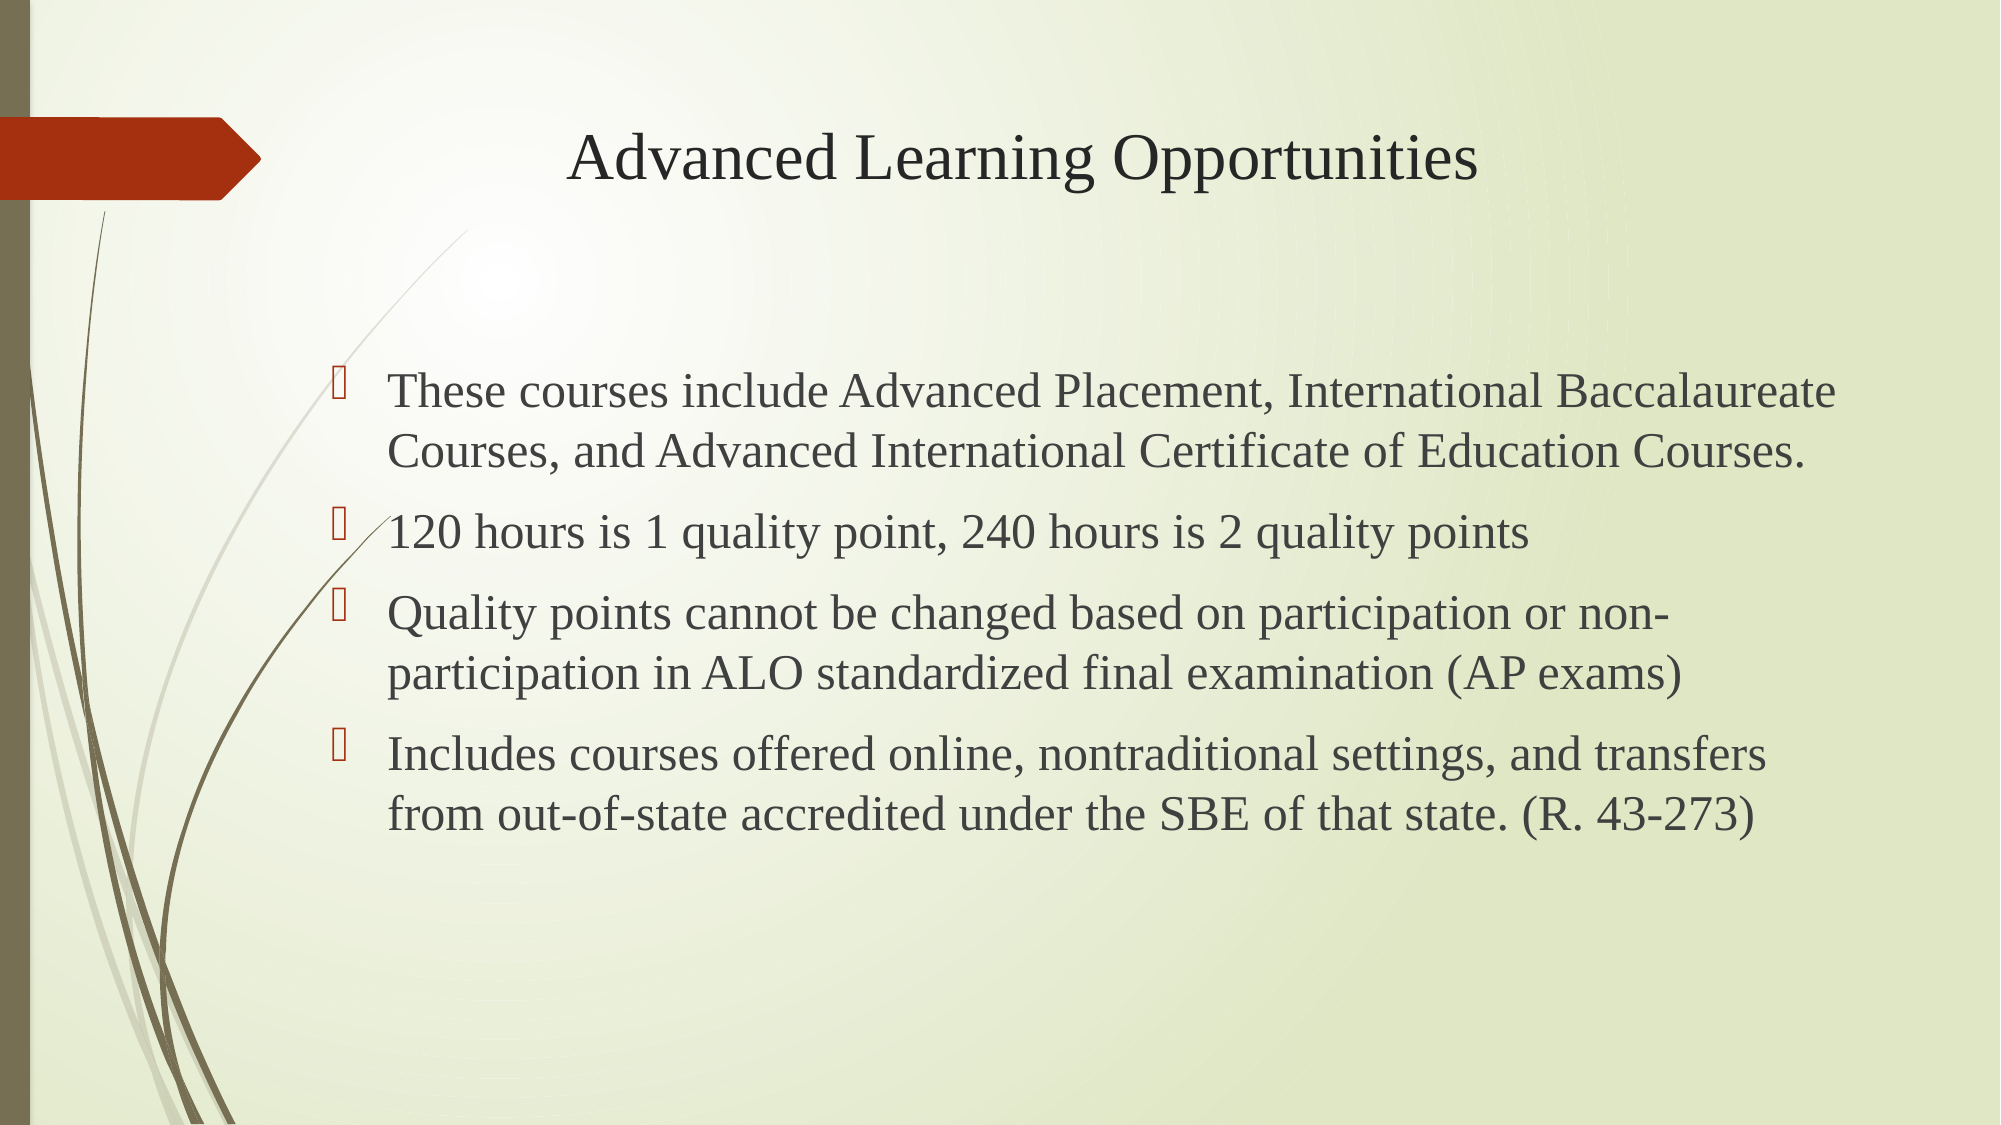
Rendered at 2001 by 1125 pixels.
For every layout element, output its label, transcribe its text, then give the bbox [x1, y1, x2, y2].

list These courses include Advanced Placement, International Baccalaureate Courses, and Advanced International Certificate of Education Courses. 120 hours is 1 quality point, 240 hours is 2 quality points Quality points cannot be changed based on participation or non-participation in ALO standardized final examination (AP exams) Includes courses offered online, nontraditional settings, and transfers from out-of-state accredited under the SBE of that state. (R. 43-273) [315, 350, 1888, 970]
title Advanced Learning Opportunities [551, 105, 2000, 316]
